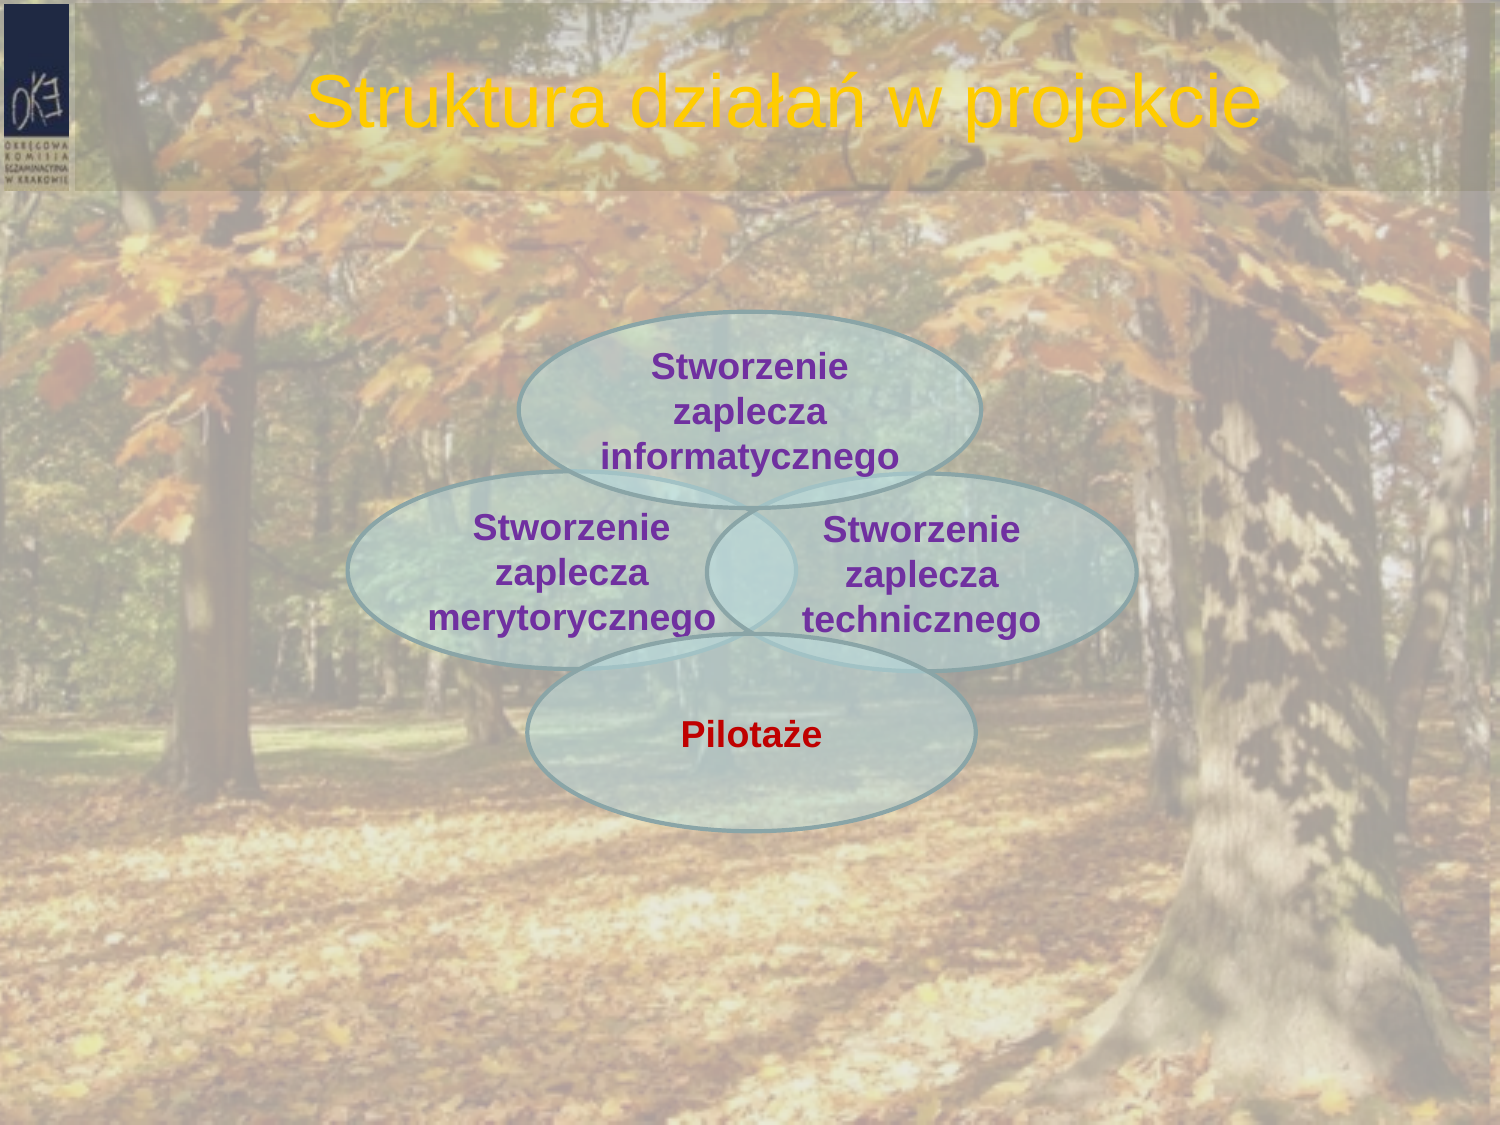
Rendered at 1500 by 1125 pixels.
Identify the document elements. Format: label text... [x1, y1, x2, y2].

text_box Stworzenie zaplecza merytorycznego [345, 469, 747, 672]
text_box Pilotaże [525, 631, 978, 834]
text_box Stworzenie zaplecza technicznego [704, 471, 1139, 674]
title Struktura działań w projekcie [74, 3, 1495, 192]
text_box Stworzenie zaplecza informatycznego [516, 309, 984, 511]
